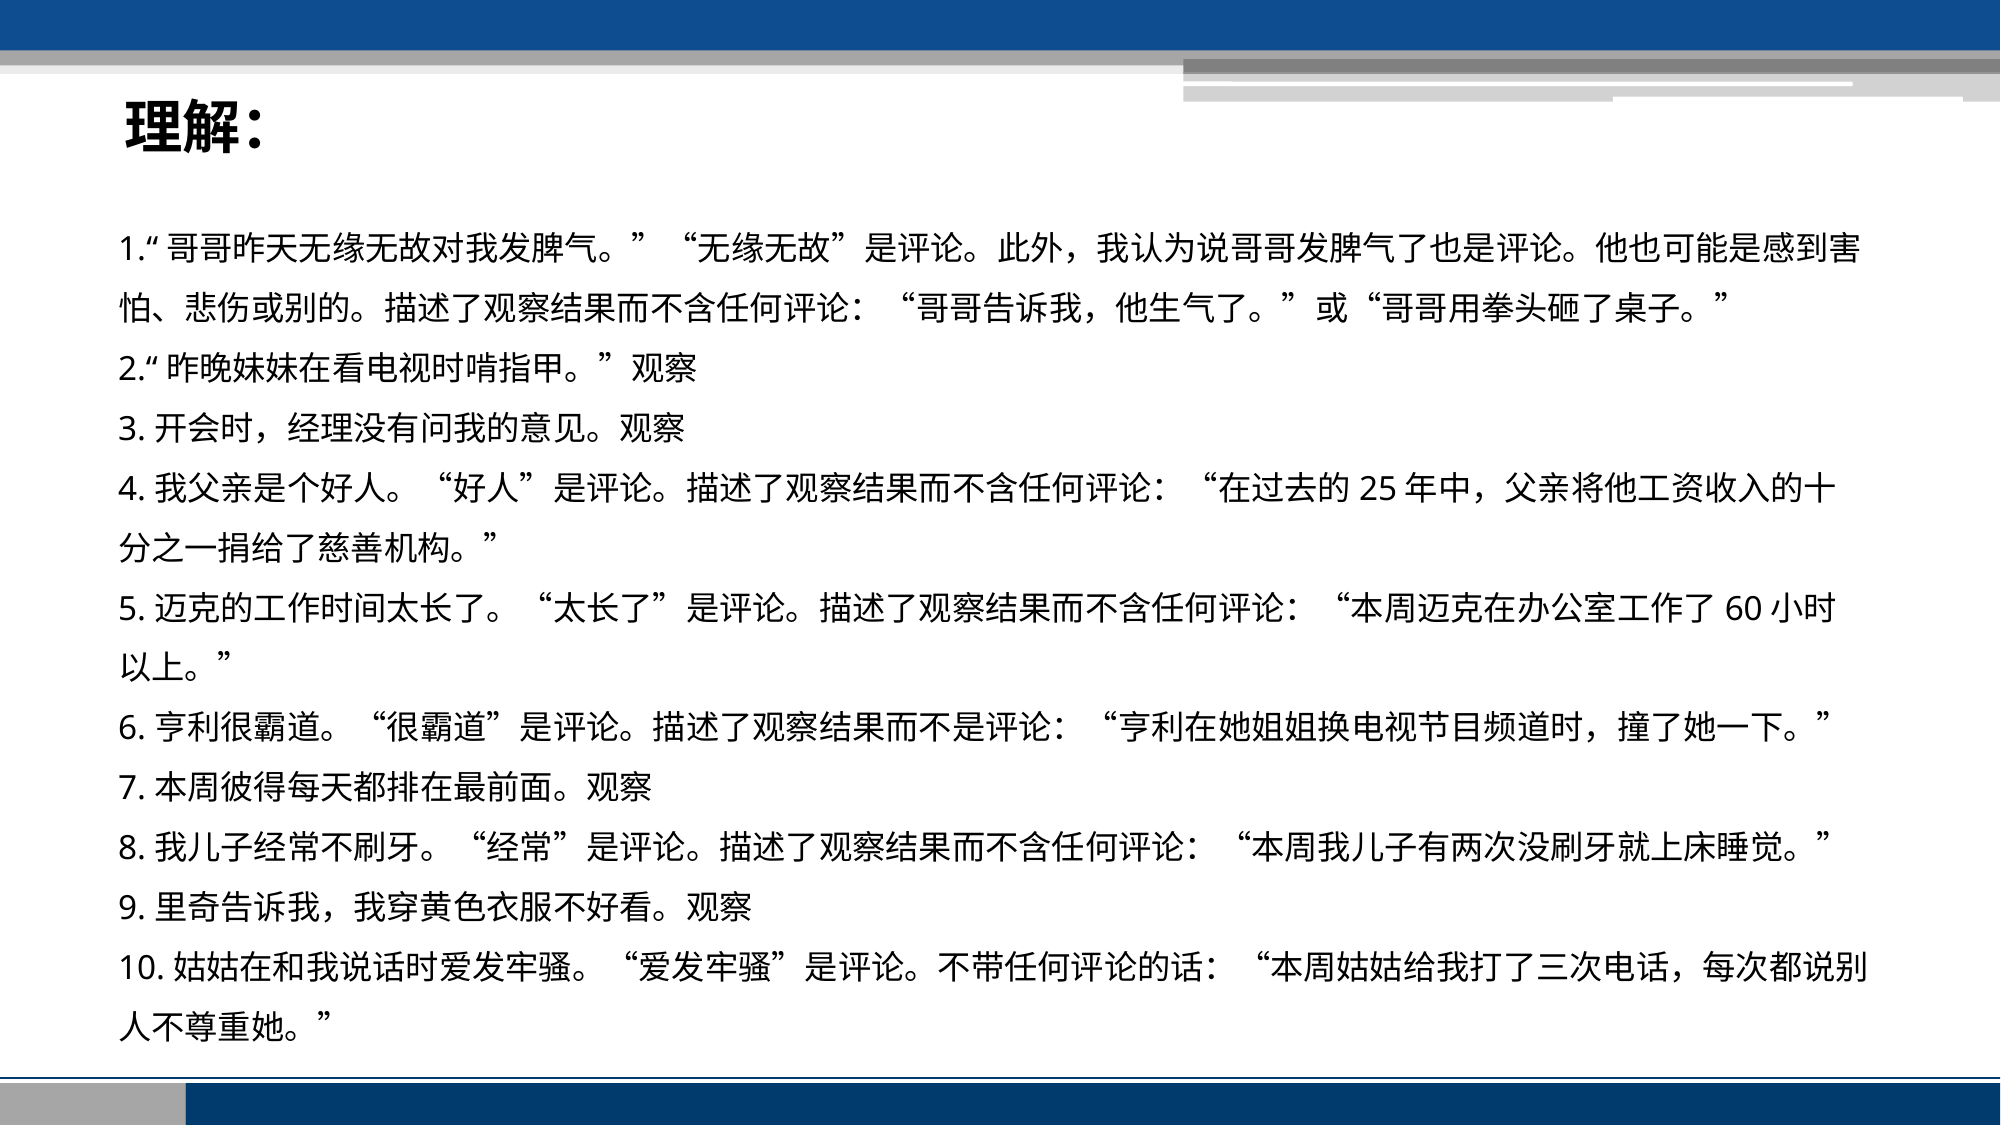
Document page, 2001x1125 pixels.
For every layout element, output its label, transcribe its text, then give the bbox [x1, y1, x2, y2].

text_box 理解： [109, 82, 314, 168]
text_box 1.“哥哥昨天无缘无故对我发脾气。”“无缘无故”是评论。此外，我认为说哥哥发脾气了也是评论。他也可能是感到害怕、悲伤或别的。描述了观察结果而不含任何评论：“哥哥告诉我，他生气了。”或“哥哥用拳头砸了桌子。” 2.“昨晚妹妹在看电视时啃指甲。”观察 3.开会时，经理没有问我的意见。观察 4.我父亲是个好人。“好人”是评论。描述了观察结果而不含任何评论：“在过去的25年中，父亲将他工资收入的十分之一捐给了慈善机构。” 5.迈克的工作时间太长了。“太长了”是评论。描述了观察结果而不含任何评论：“本周迈克在办公室工作了60小时以上。” 6.亨利很霸道。“很霸道”是评论。描述了观察结果而不是评论：“亨利在她姐姐换电视节目频道时，撞了她一下。” 7.本周彼得每天都排在最前面。观察 8.我儿子经常不刷牙。“经常”是评论。描述了观察结果而不含任何评论：“本周我儿子有两次没刷牙就上床睡觉。” 9.里奇告诉我，我穿黄色衣服不好看。观察 10.姑姑在和我说话时爱发牢骚。“爱发牢骚”是评论。不带任何评论的话：“本周姑姑给我打了三次电话，每次都说别人不尊重她。” [103, 199, 1885, 1054]
